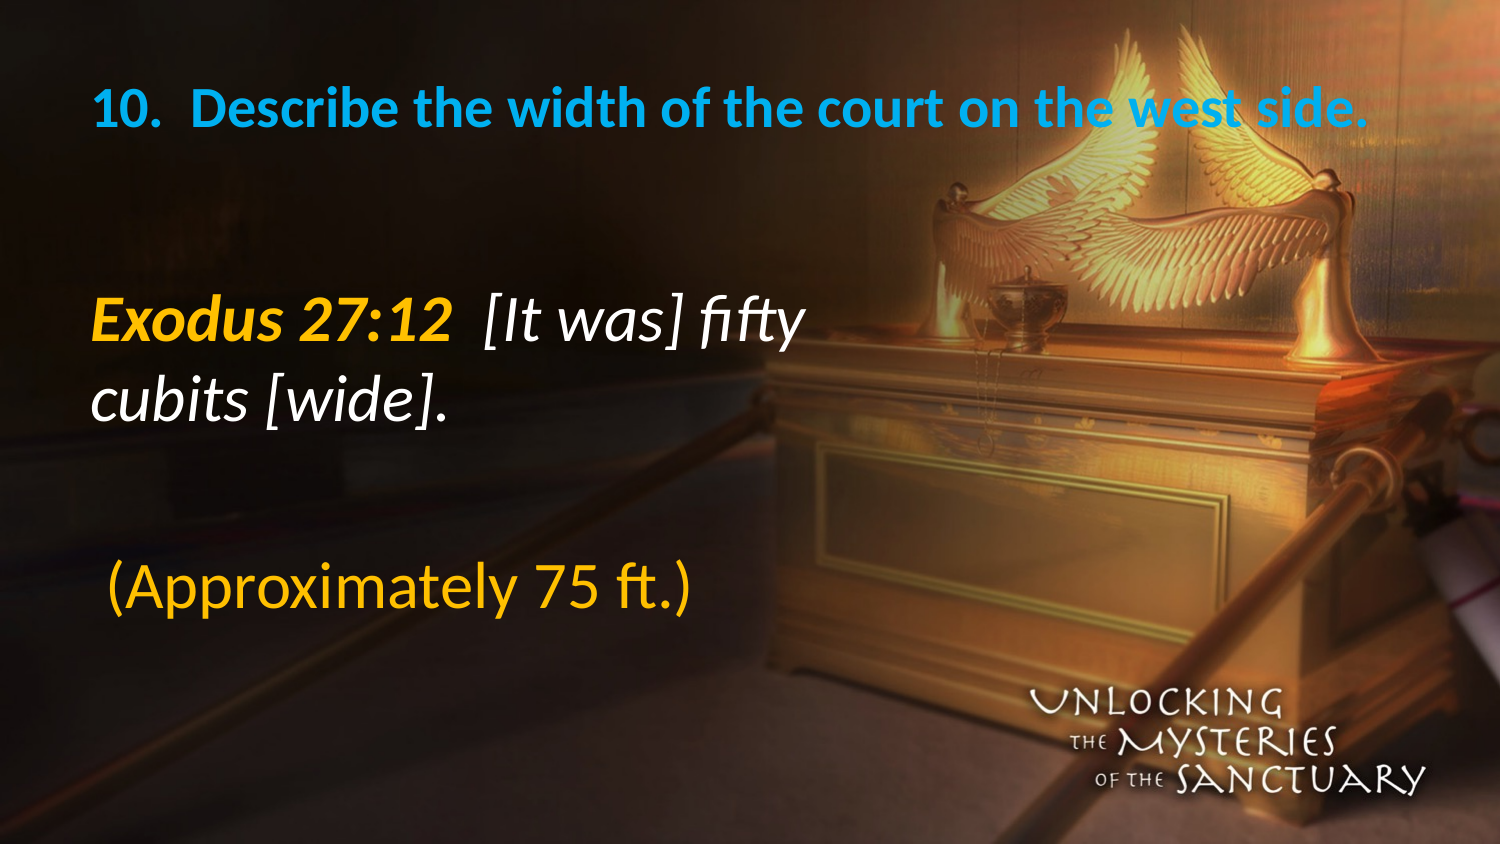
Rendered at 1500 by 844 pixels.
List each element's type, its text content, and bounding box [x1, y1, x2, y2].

picture [0, 0, 1500, 844]
title 10. Describe the width of the court on the west side. [75, 33, 1425, 175]
list Exodus 27:12 [It was] fifty cubits [wide]. (Approximately 75 ft.) [75, 174, 963, 844]
